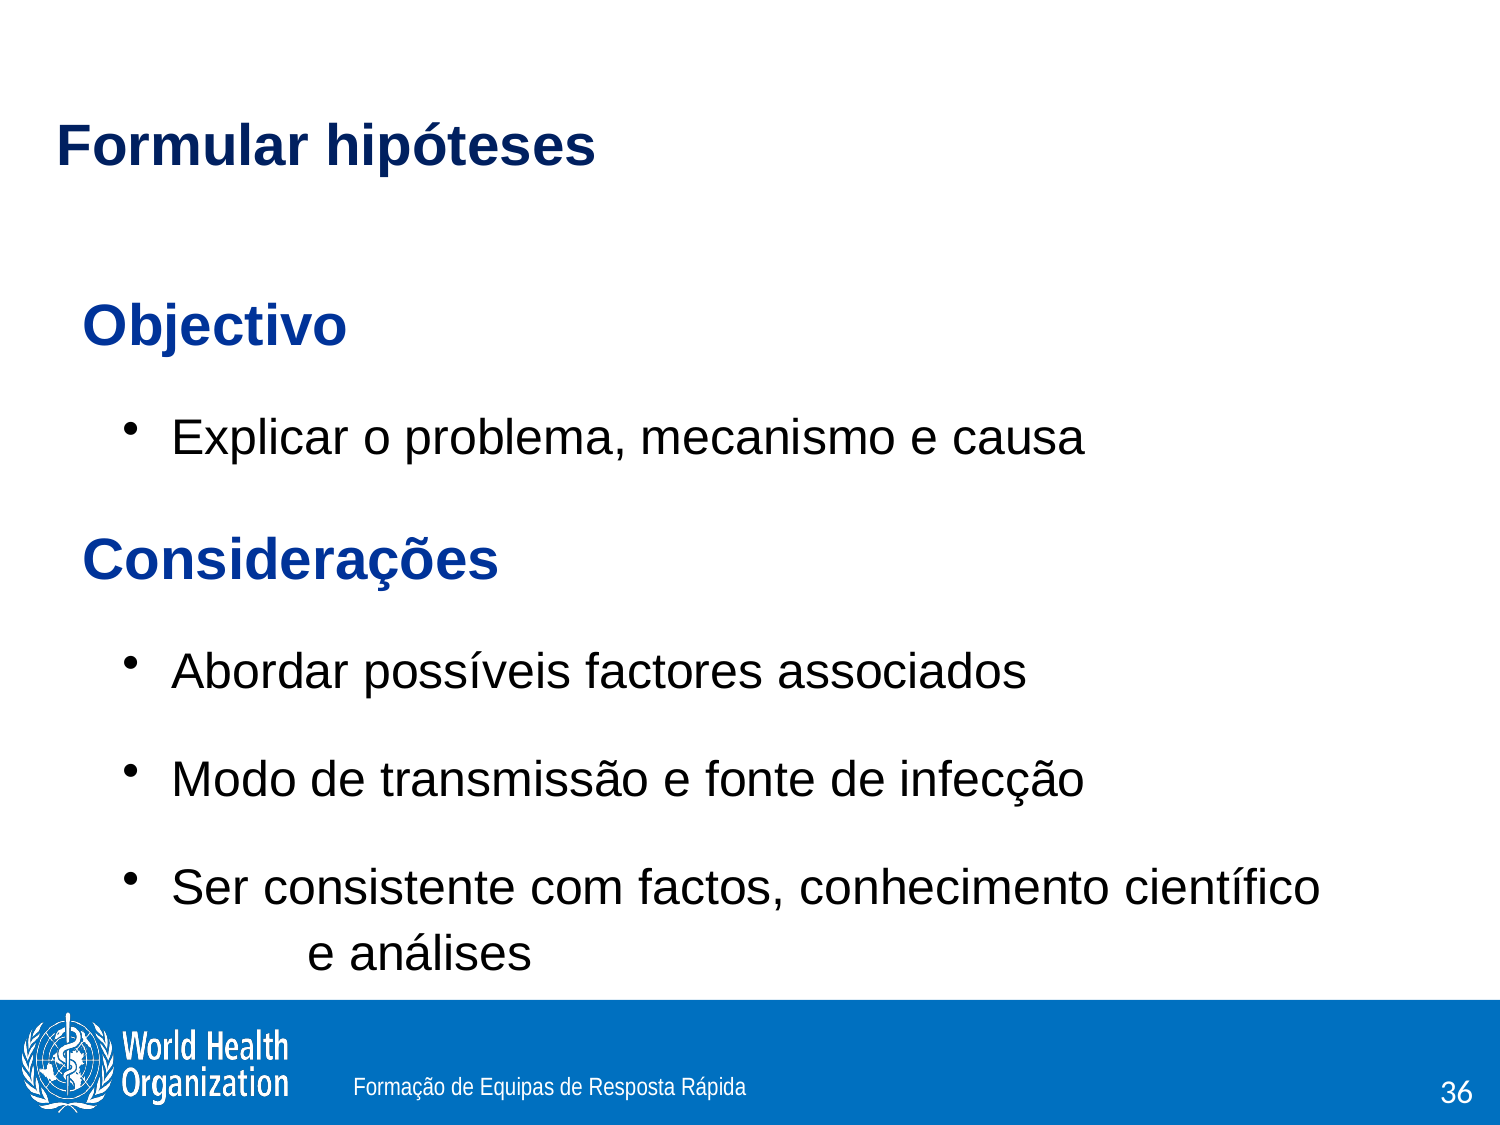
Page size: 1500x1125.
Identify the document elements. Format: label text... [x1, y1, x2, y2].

text_box Formular hipóteses [41, 99, 613, 185]
text_box Objectivo Explicar o problema, mecanismo e causa Considerações Abordar possíveis factores associados Modo de transmissão e fonte de infecção Ser consistente com factos, conhecimento científico e análises [68, 223, 1338, 988]
picture [21, 1012, 288, 1113]
